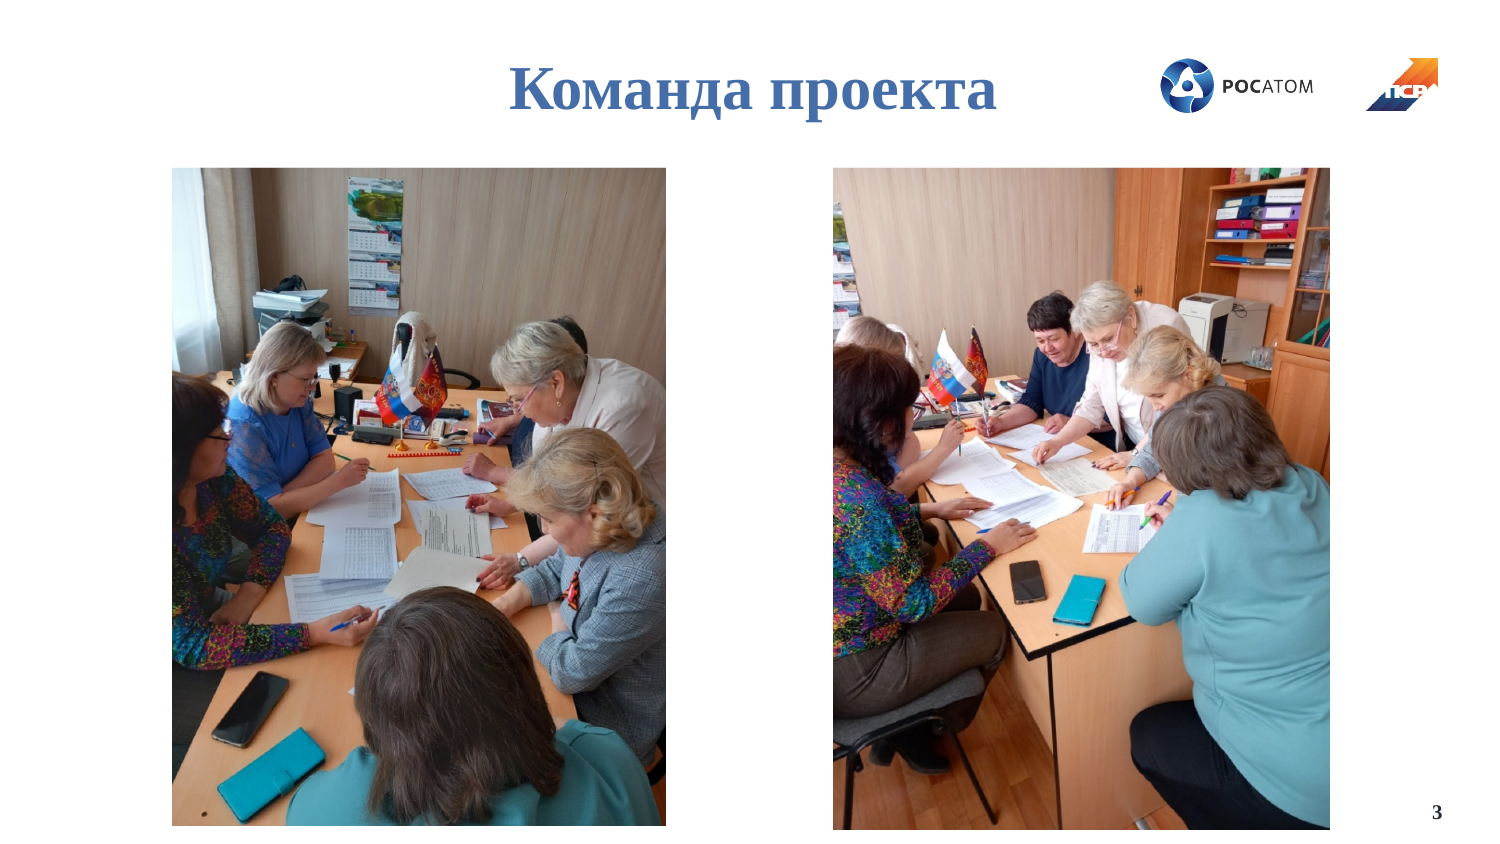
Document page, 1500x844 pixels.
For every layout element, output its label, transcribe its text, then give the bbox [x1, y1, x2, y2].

slide_number 3 [1399, 791, 1475, 827]
picture [1365, 58, 1438, 113]
picture [88, 168, 1413, 829]
picture [1160, 58, 1313, 113]
title Команда проекта [375, 48, 1132, 128]
